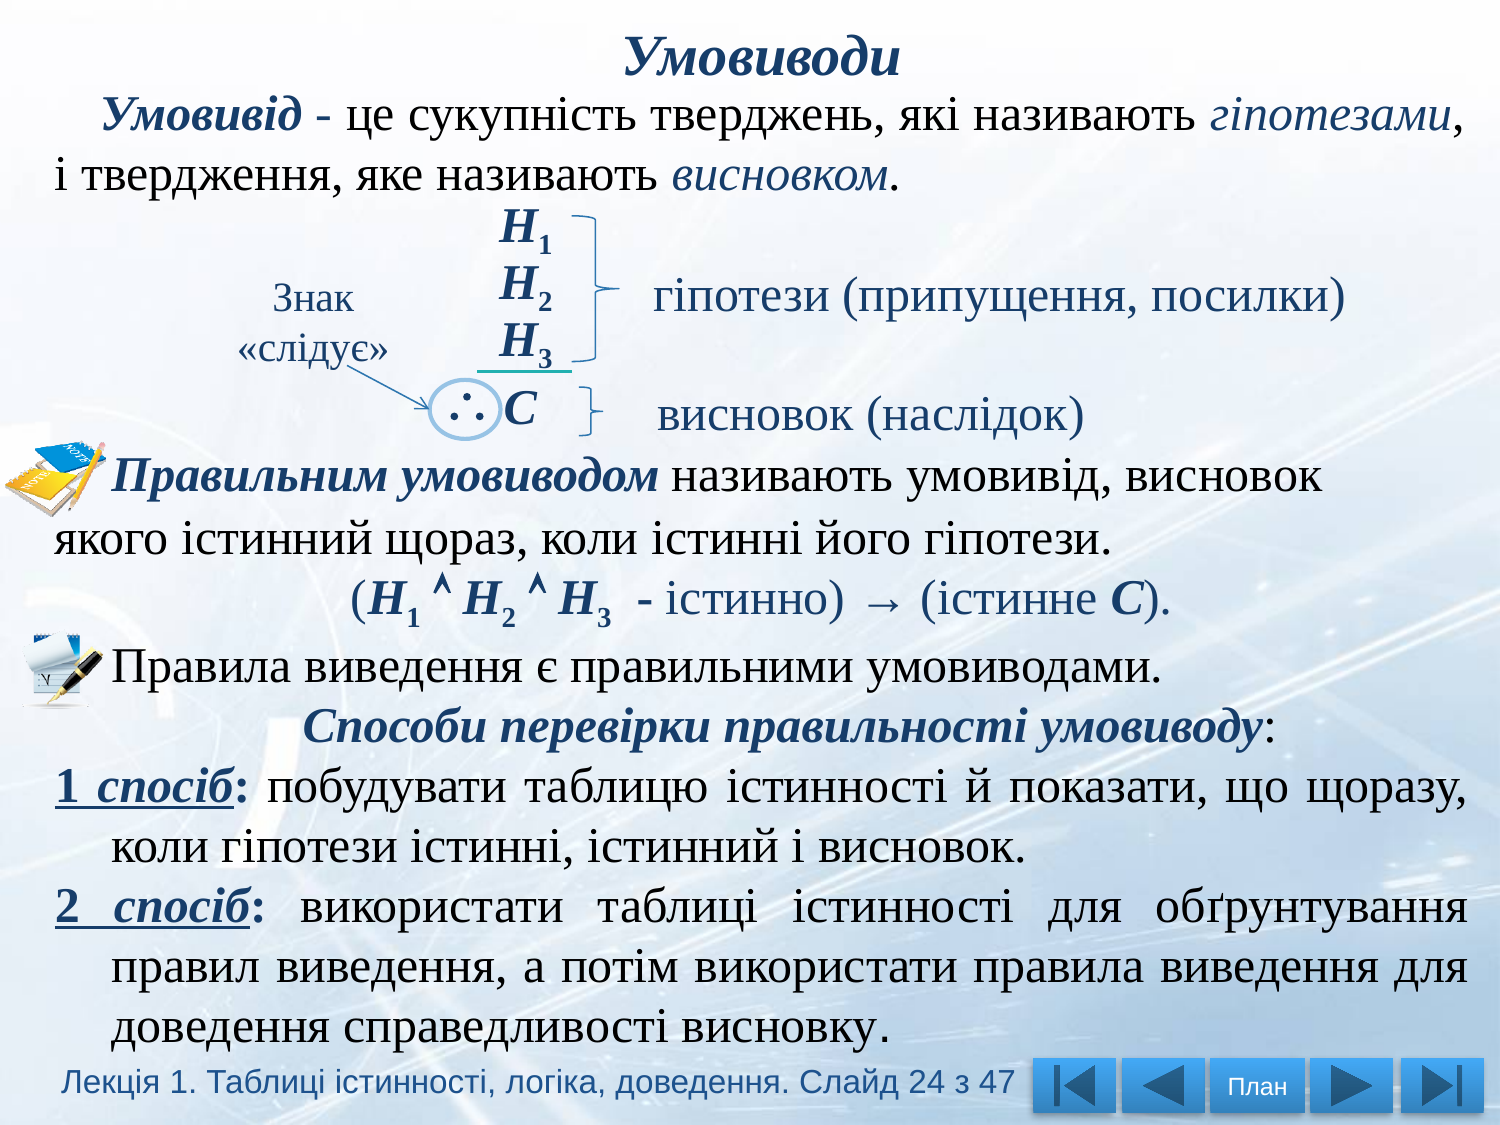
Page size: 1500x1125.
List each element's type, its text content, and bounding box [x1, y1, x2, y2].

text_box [577, 215, 1363, 360]
text_box Умовиводи [606, 10, 932, 95]
text_box Лекція 1. Таблиці істинності, логіка, доведення. Слайд 24 з 47 [46, 1052, 1033, 1107]
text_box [498, 191, 572, 371]
text_box Правильним умовиводом називають умовивід, висновок якого істинний щораз, коли істинні його гіпотези. (H1  H2  H3 - істинно) → (істинне С). Правила виведення є правильними умовиводами. Способи перевірки правильності умовиводу: 1 спосіб: побудувати таблицю істинності й показати, що щоразу, коли гіпотези істинні, істинний і висновок. 2 спосіб: використати таблиці істинності для обґрунтування правил виведення, а потім використати правила виведення для доведення справедливості висновку. [40, 417, 1484, 1050]
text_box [578, 360, 1367, 451]
text_box Умовивід - це сукупність тверджень, які називають гіпотезами, і твердження, яке називають висновком. [40, 72, 1480, 212]
picture [0, 0, 1500, 1125]
table_header р [550, 372, 565, 378]
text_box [445, 369, 549, 441]
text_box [216, 262, 501, 440]
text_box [1033, 1058, 1484, 1114]
